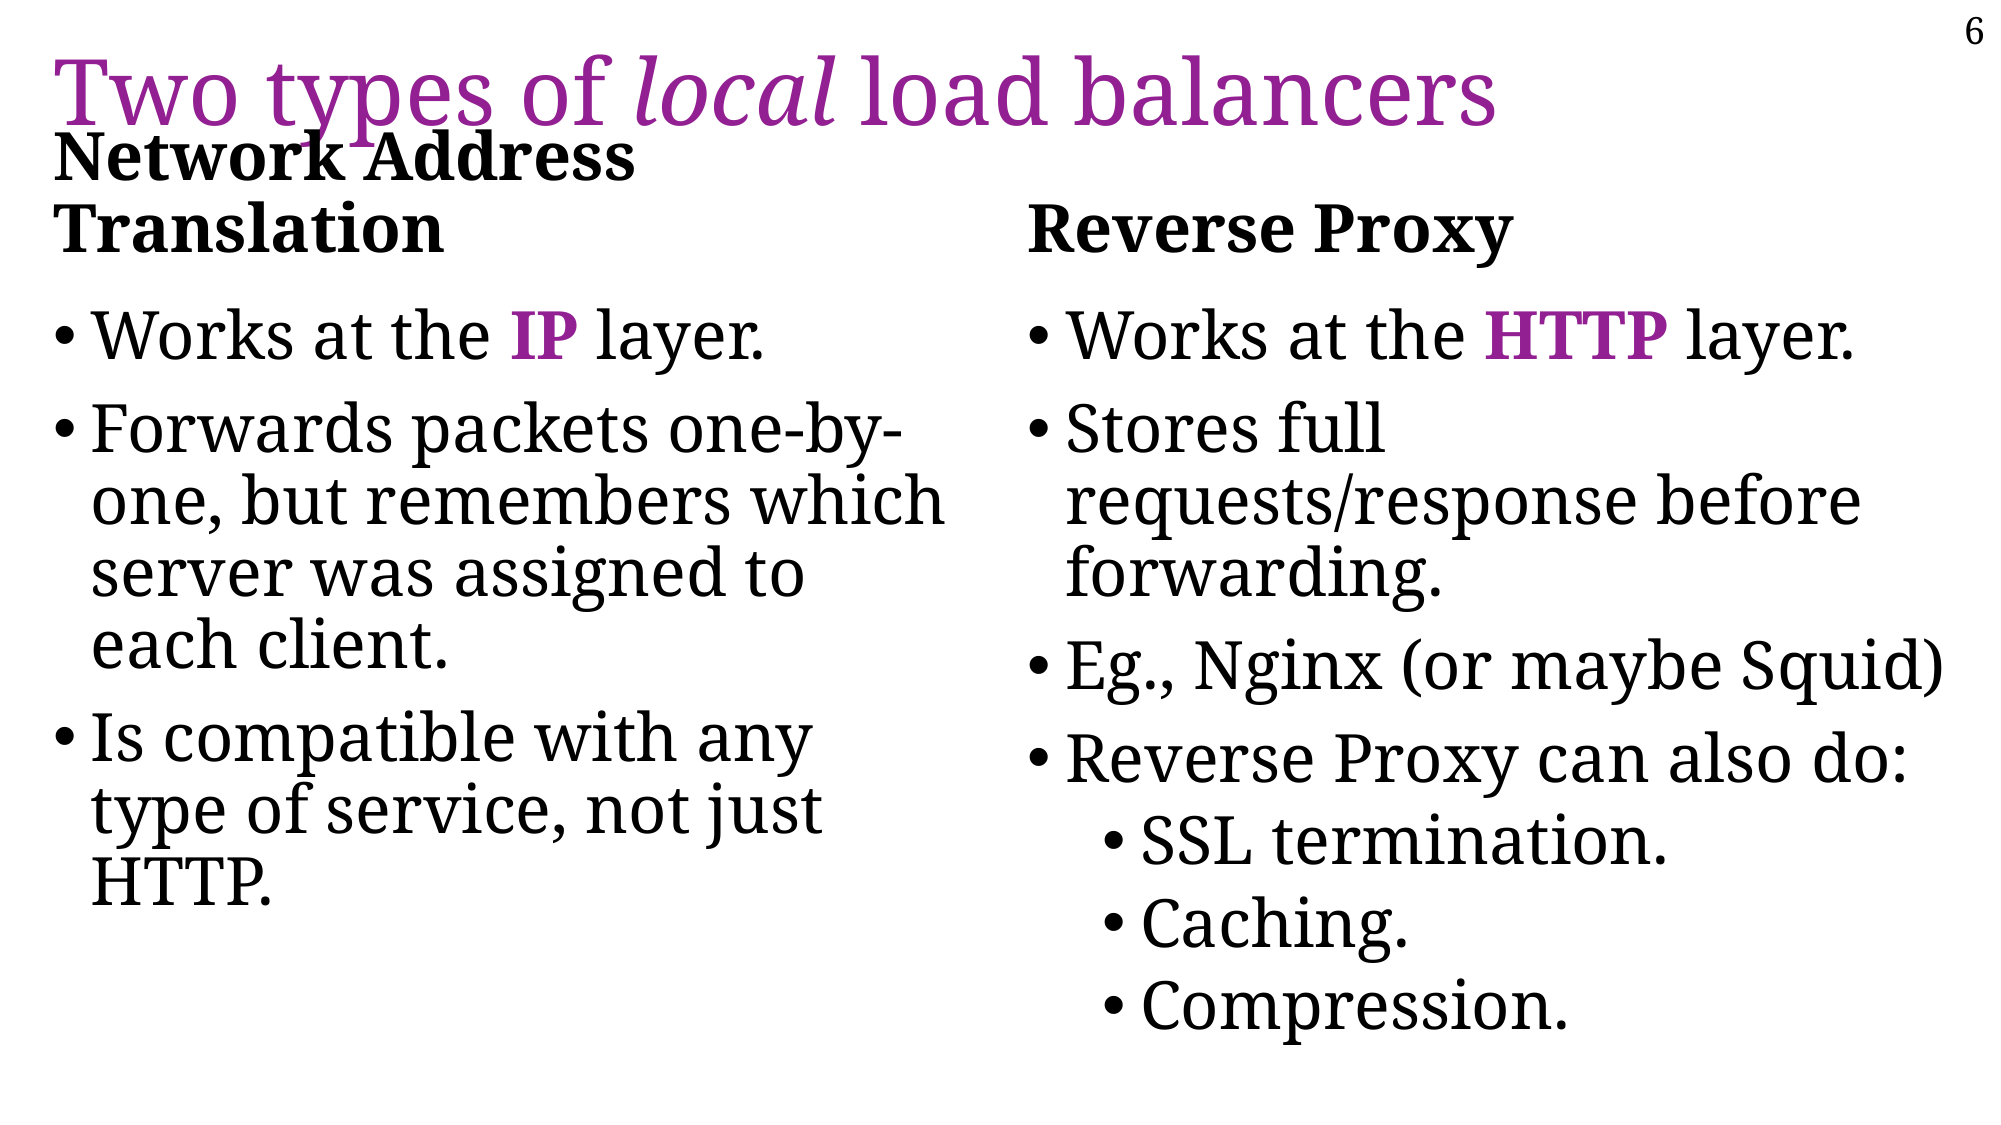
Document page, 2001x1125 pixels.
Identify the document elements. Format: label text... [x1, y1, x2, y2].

title Two types of local load balancers [38, 22, 1966, 168]
list Reverse Proxy [1012, 187, 1966, 275]
list Works at the HTTP layer. Stores full requests/response before forwarding. Eg., Nginx (or maybe Squid) Reverse Proxy can also do: SSL termination. Caching. Compression. [1012, 294, 1966, 1104]
text_box 6 [1901, 0, 2000, 60]
list Works at the IP layer. Forwards packets one-by-one, but remembers which server was assigned to each client. Is compatible with any type of service, not just HTTP. [38, 294, 984, 1104]
list Network Address Translation [38, 187, 984, 275]
